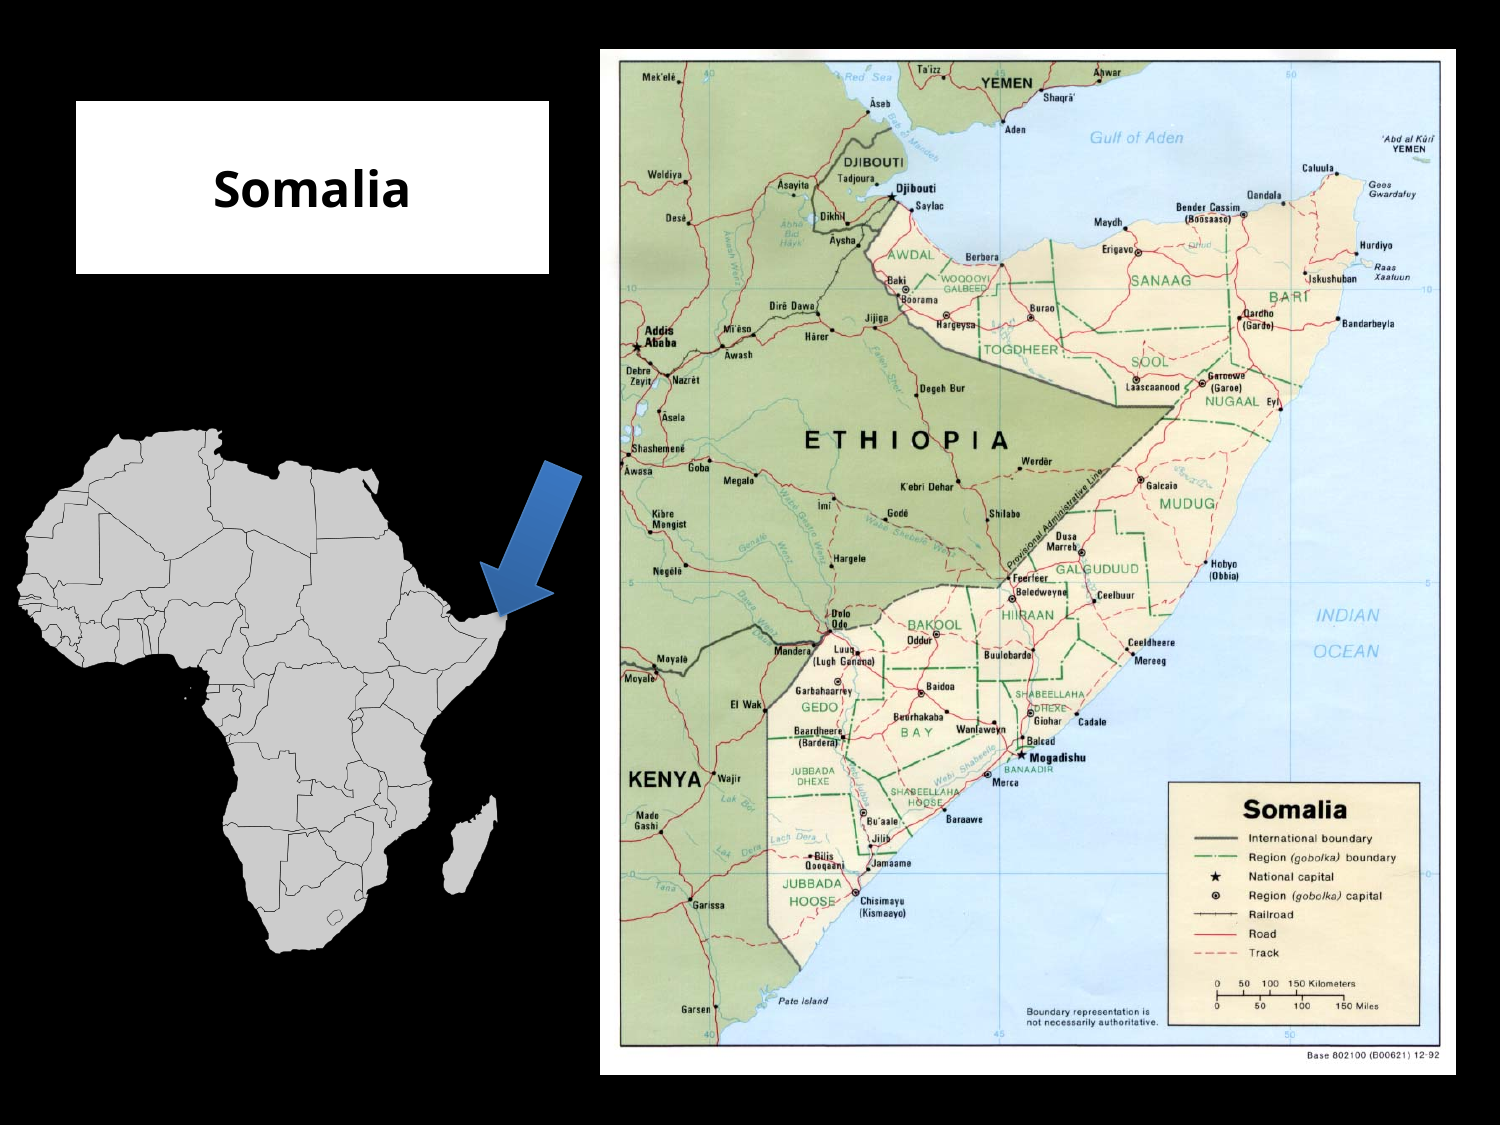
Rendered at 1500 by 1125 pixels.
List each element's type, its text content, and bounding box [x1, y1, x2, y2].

text_box Somalia [75, 99, 550, 275]
text_box [526, 460, 583, 607]
picture [599, 49, 1456, 1076]
picture [2, 424, 522, 957]
